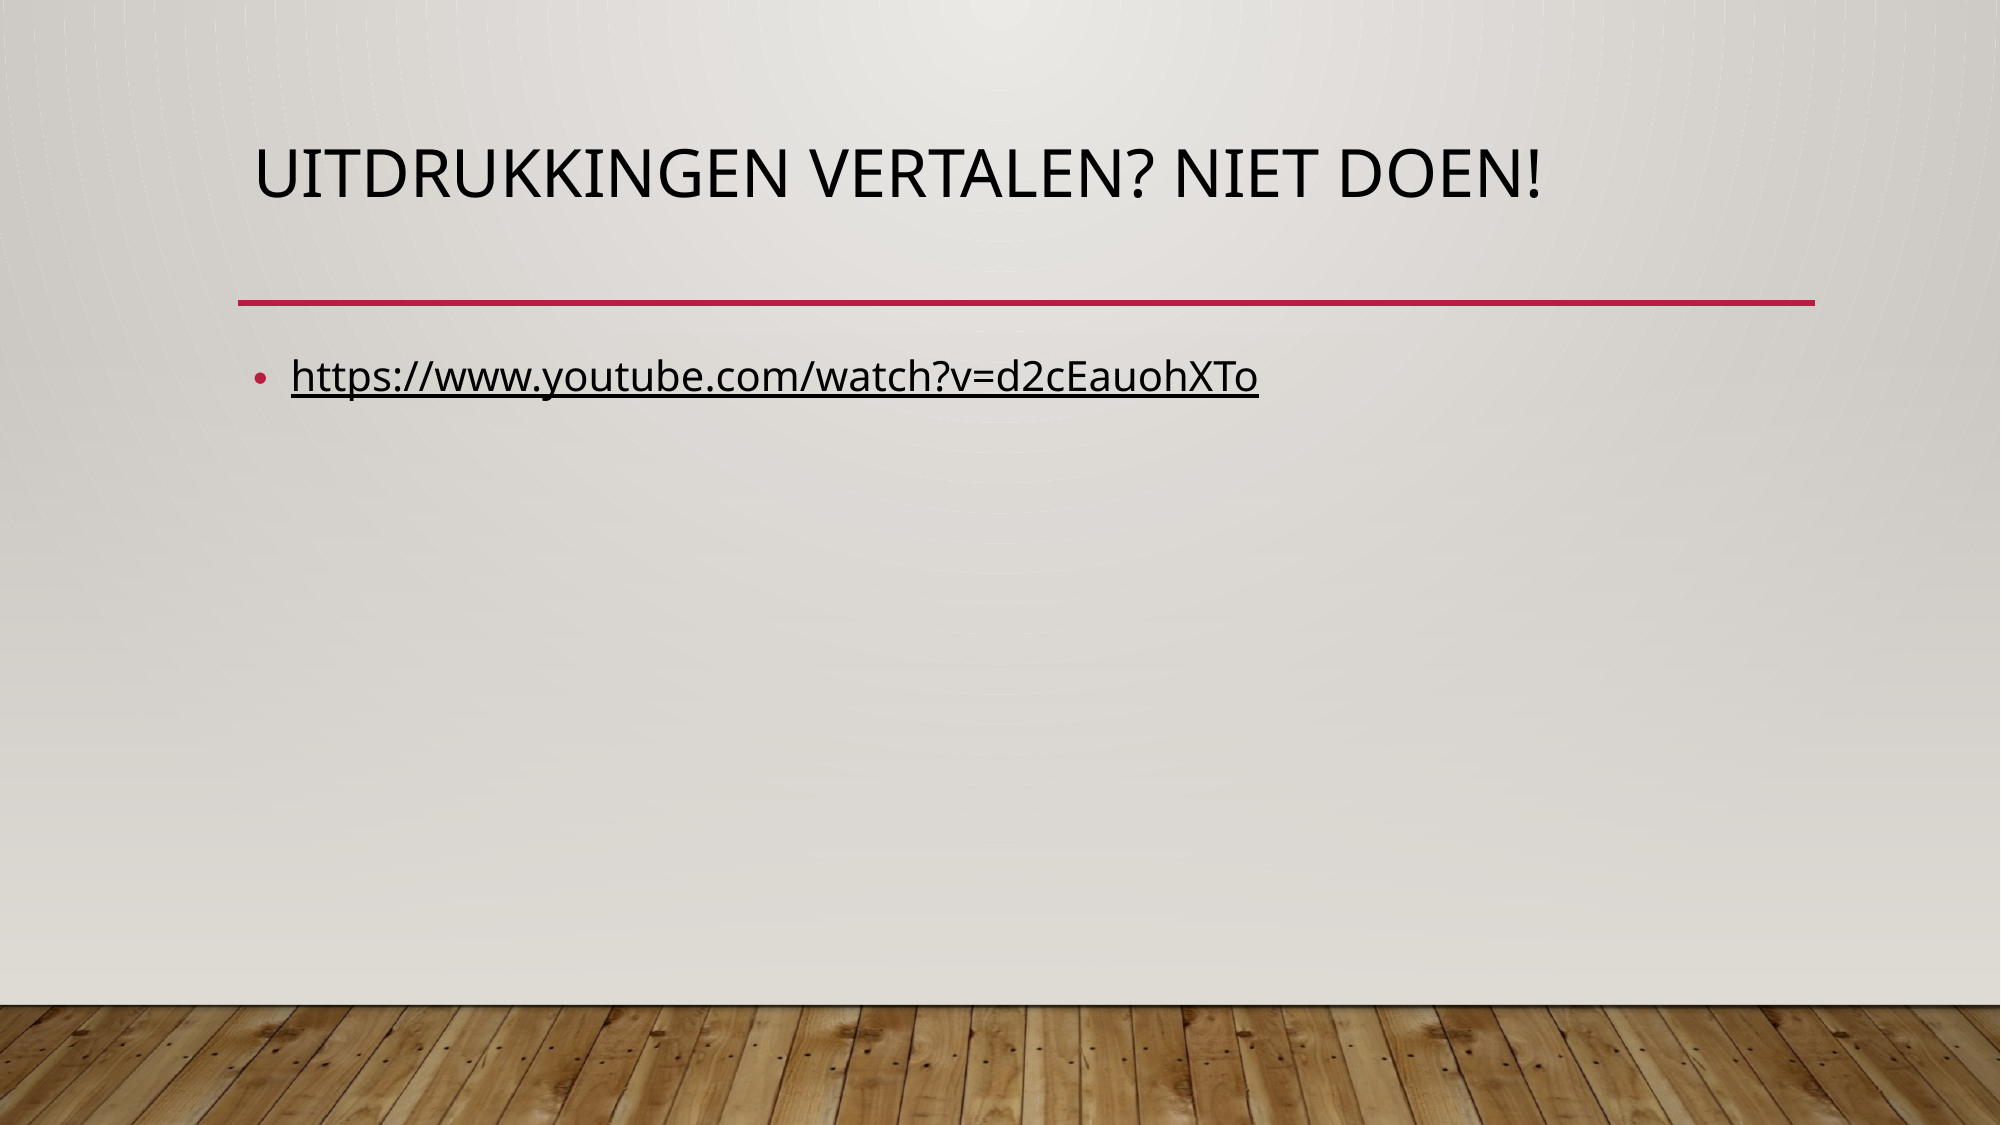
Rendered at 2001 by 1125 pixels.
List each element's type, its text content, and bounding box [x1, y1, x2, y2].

title Uitdrukkingen vertalen? Niet doen! [238, 131, 1814, 305]
picture [0, 1005, 2000, 1125]
list https://www.youtube.com/watch?v=d2cEauohXTo [238, 330, 1814, 897]
